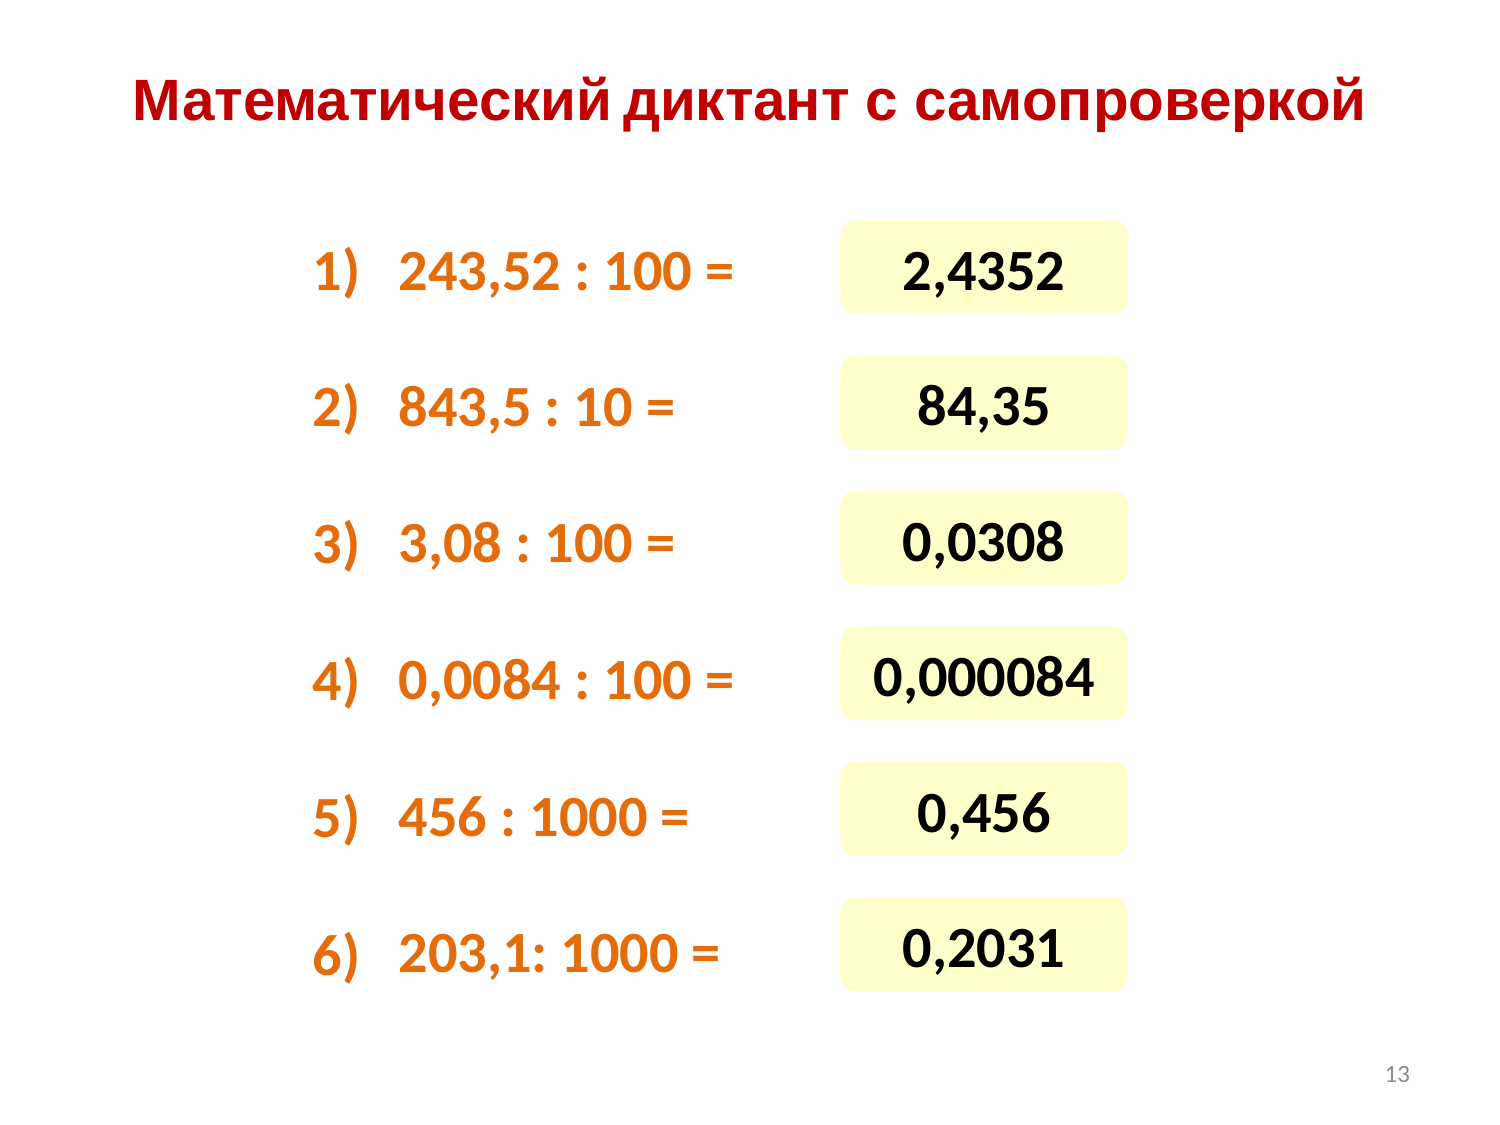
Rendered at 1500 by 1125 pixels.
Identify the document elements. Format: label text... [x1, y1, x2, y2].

text_box 3,08 : 100 = [383, 497, 846, 582]
text_box 3) [277, 498, 396, 583]
text_box 243,52 : 100 = [396, 224, 844, 309]
text_box 0,0308 [840, 490, 1129, 585]
text_box 1) [277, 224, 396, 309]
text_box 4) [277, 635, 396, 720]
text_box 2,4352 [840, 219, 1129, 314]
text_box 0,0084 : 100 = [383, 633, 847, 719]
text_box 0,000084 [840, 626, 1129, 721]
text_box 203,1: 1000 = [383, 907, 852, 992]
text_box 2) [277, 361, 396, 446]
text_box 456 : 1000 = [383, 770, 851, 856]
text_box 5) [277, 772, 396, 857]
text_box Математический диктант с самопроверкой [41, 54, 1459, 140]
text_box 0,456 [840, 761, 1129, 856]
text_box 6) [277, 909, 396, 995]
text_box 0,2031 [840, 897, 1129, 992]
slide_number 13 [1074, 1042, 1425, 1103]
text_box 843,5 : 10 = [383, 360, 845, 446]
text_box 84,35 [840, 355, 1129, 450]
